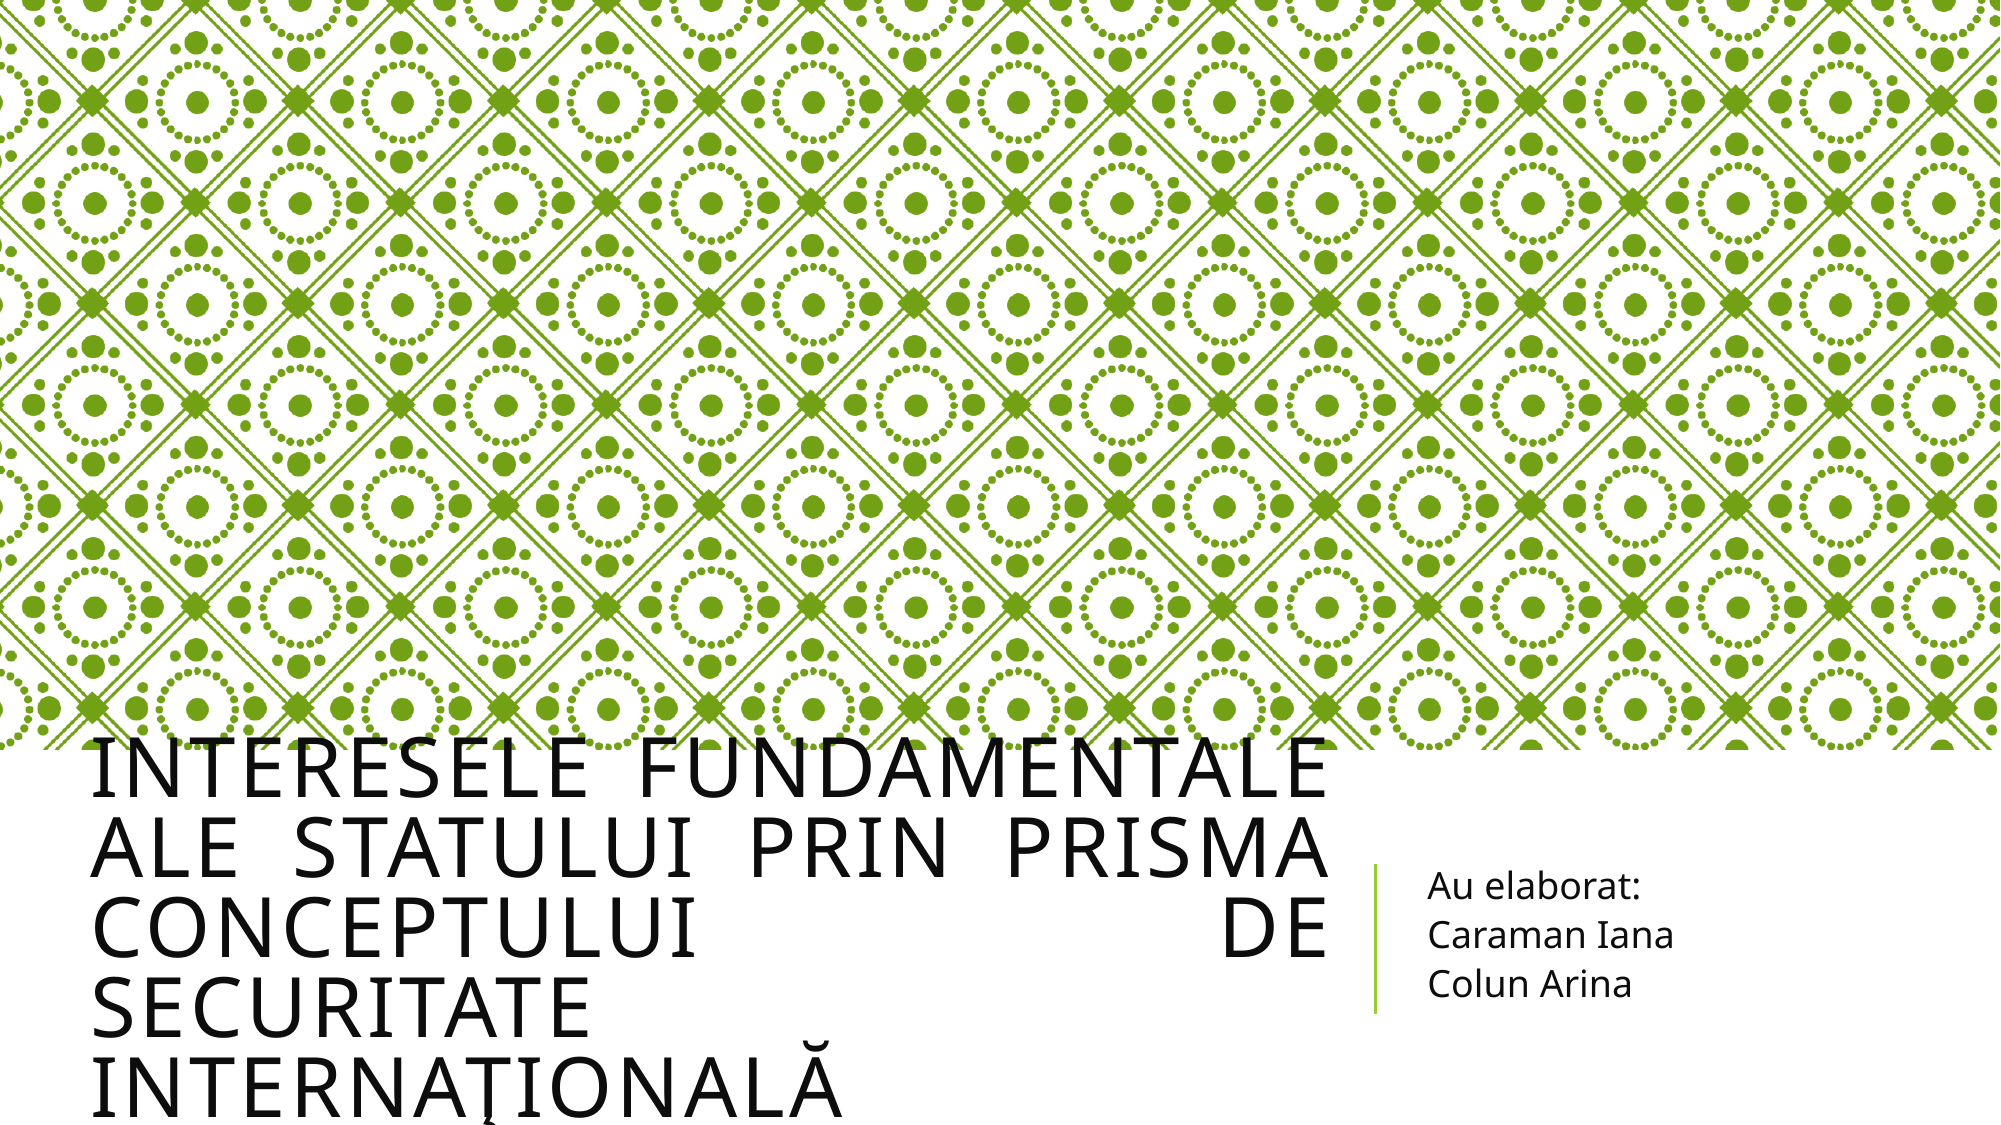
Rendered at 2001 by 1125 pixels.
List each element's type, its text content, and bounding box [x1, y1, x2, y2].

title Interesele fundamentale ale statului prin prisma conceptului de securitate internaţională [75, 813, 1350, 1054]
subtitle Au elaborat: Caraman Iana Colun Arina [1412, 813, 1938, 1054]
